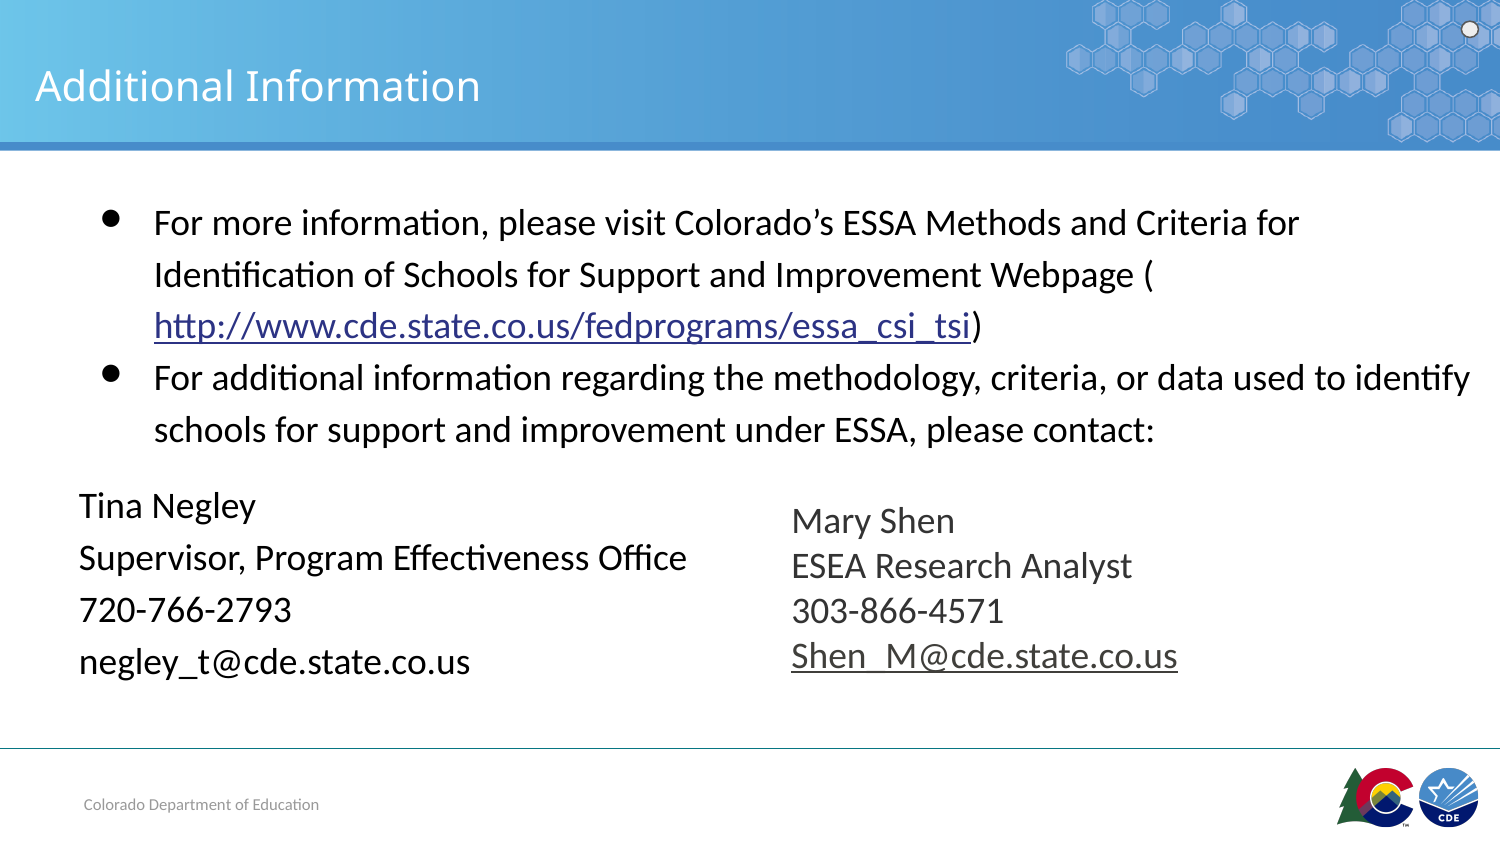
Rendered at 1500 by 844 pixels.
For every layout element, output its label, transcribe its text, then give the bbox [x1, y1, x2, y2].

picture [0, 0, 1500, 151]
picture [1336, 767, 1479, 828]
title Additional Information [34, 37, 1433, 132]
list For more information, please visit Colorado’s ESSA Methods and Criteria for Identification of Schools for Support and Improvement Webpage (http://www.cde.state.co.us/fedprograms/essa_csi_tsi) For additional information regarding the methodology, criteria, or data used to identify schools for support and improvement under ESSA, please contact: Tina Negley Supervisor, Program Effectiveness Office 720-766-2793 negley_t@cde.state.co.us [78, 191, 1477, 715]
text_box Mary Shen ESEA Research Analyst 303-866-4571 Shen_M@cde.state.co.us [776, 480, 1500, 691]
text_box [1461, 21, 1479, 38]
